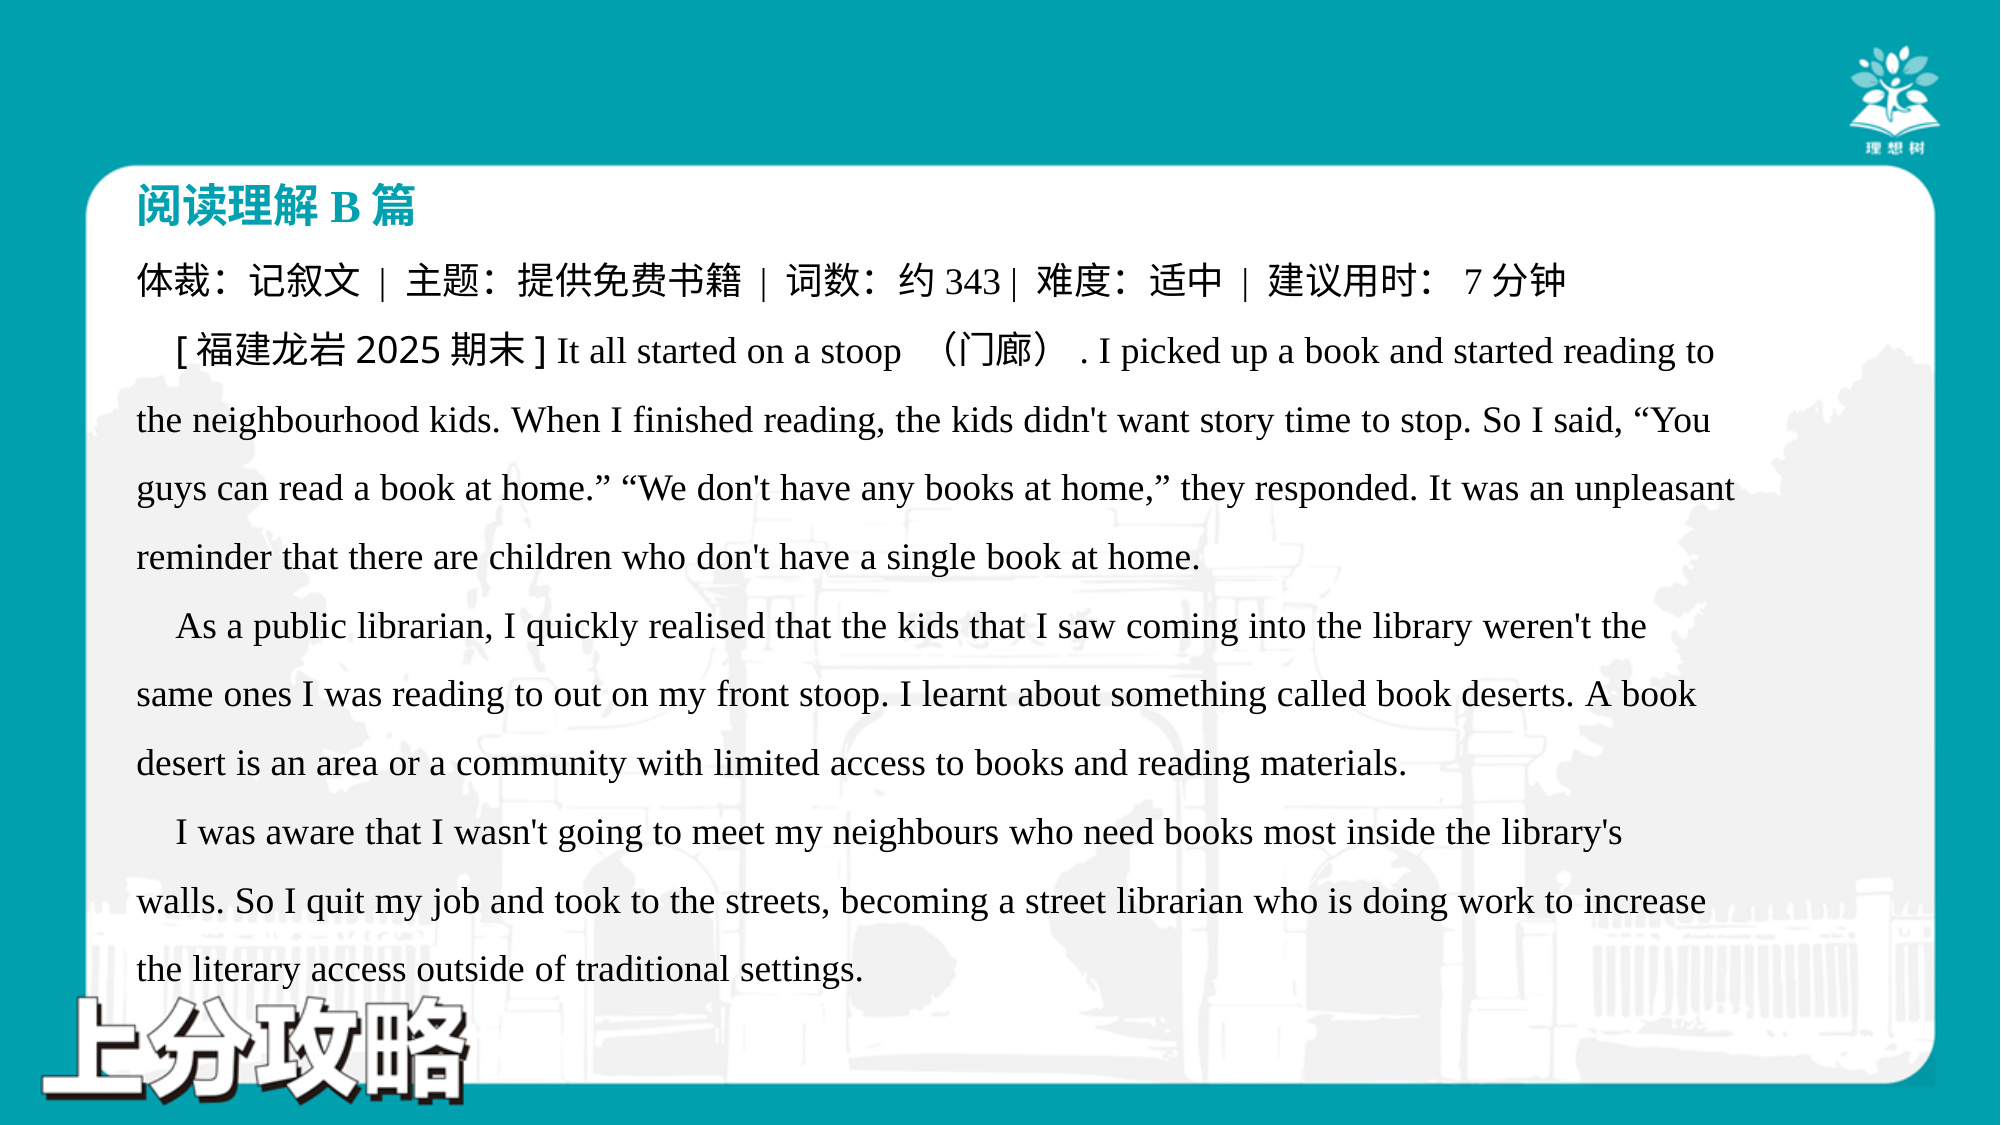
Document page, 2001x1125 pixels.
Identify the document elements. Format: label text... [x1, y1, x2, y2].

text_box 体裁：记叙文 | 主题：提供免费书籍 | 词数：约343 | 难度：适中 | 建议用时：7分钟 [福建龙岩2025期末] It all started on a stoop （门廊）. I picked up a book and started reading to the neighbourhood kids. When I finished reading, the kids didn't want story time to stop. So I said, “You guys can read a book at home.” “We don't have any books at home,” they responded. It was an unpleasant reminder that there are children who don't have a single book at home. As a public librarian, I quickly realised that the kids that I saw coming into the library weren't the same ones I was reading to out on my front stoop. I learnt about something called book deserts. A book desert is an area or a community with limited access to books and reading materials. I was aware that I wasn't going to meet my neighbours who need books most inside the library's walls. So I quit my job and took to the streets, becoming a street librarian who is doing work to increase the literary access outside of traditional settings. [136, 233, 1865, 990]
text_box 阅读理解B篇 [136, 176, 1865, 232]
picture [0, 0, 2000, 1125]
